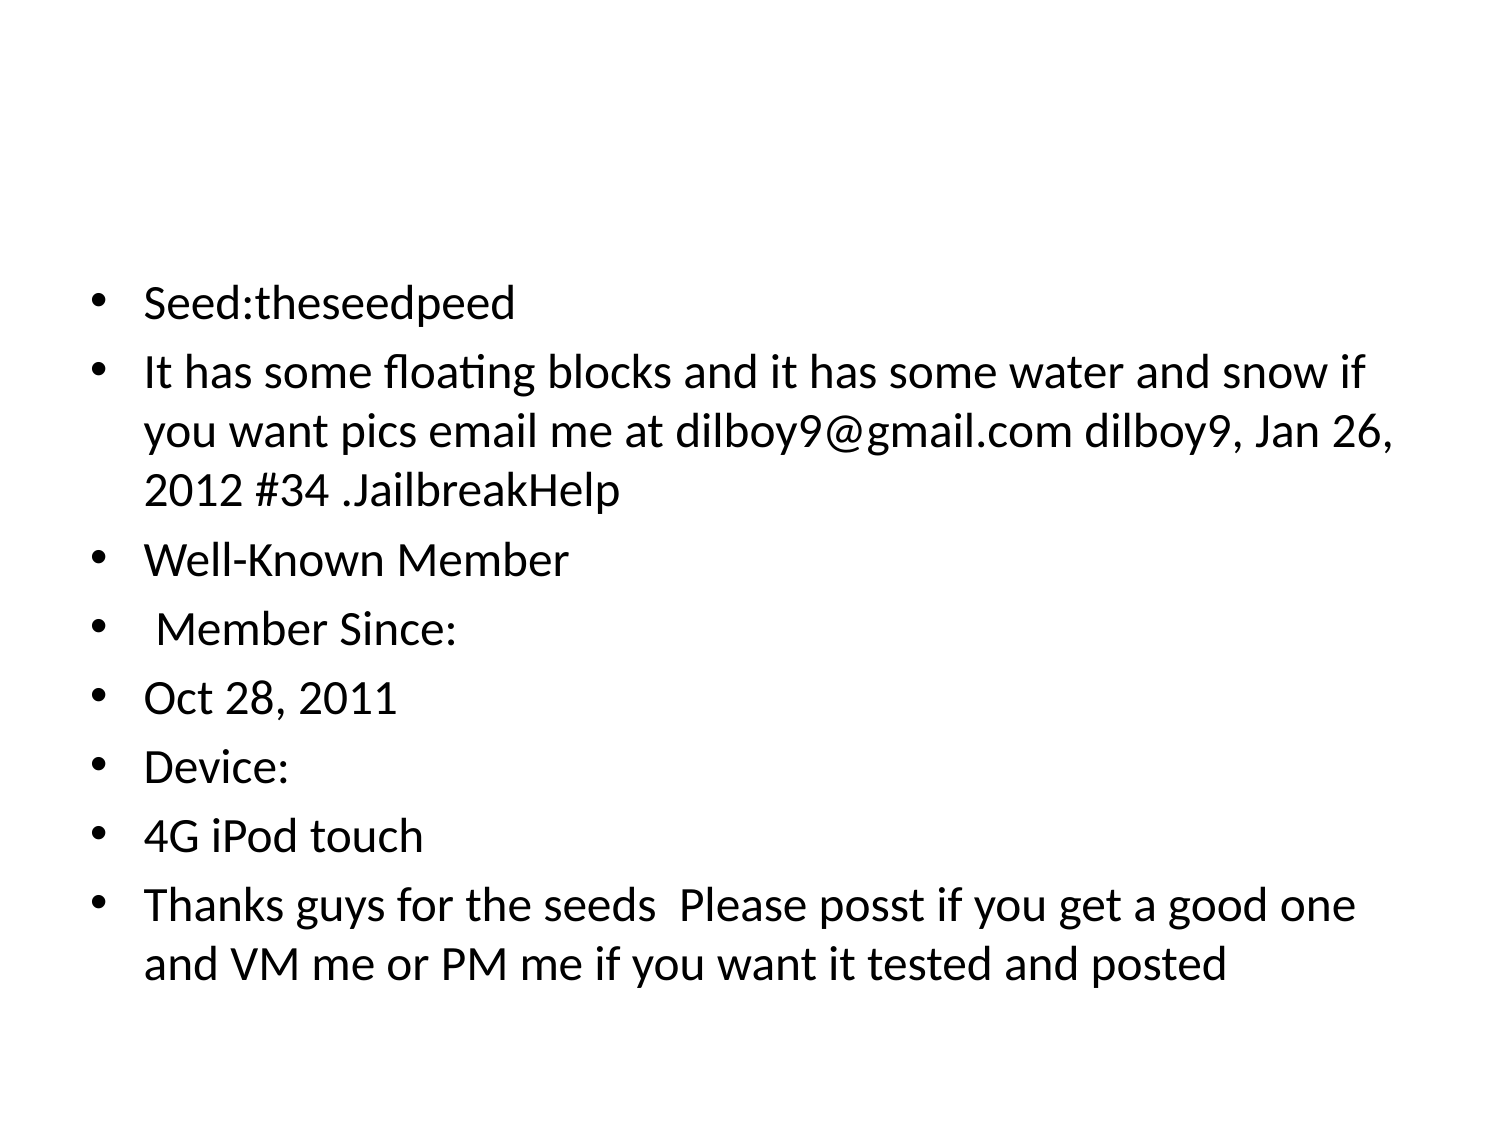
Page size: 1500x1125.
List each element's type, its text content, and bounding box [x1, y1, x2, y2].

list Seed:theseedpeed It has some floating blocks and it has some water and snow if you want pics email me at dilboy9@gmail.com dilboy9, Jan 26, 2012 #34 .JailbreakHelp Well-Known Member Member Since: Oct 28, 2011 Device: 4G iPod touch Thanks guys for the seeds Please posst if you get a good one and VM me or PM me if you want it tested and posted [75, 262, 1425, 1005]
